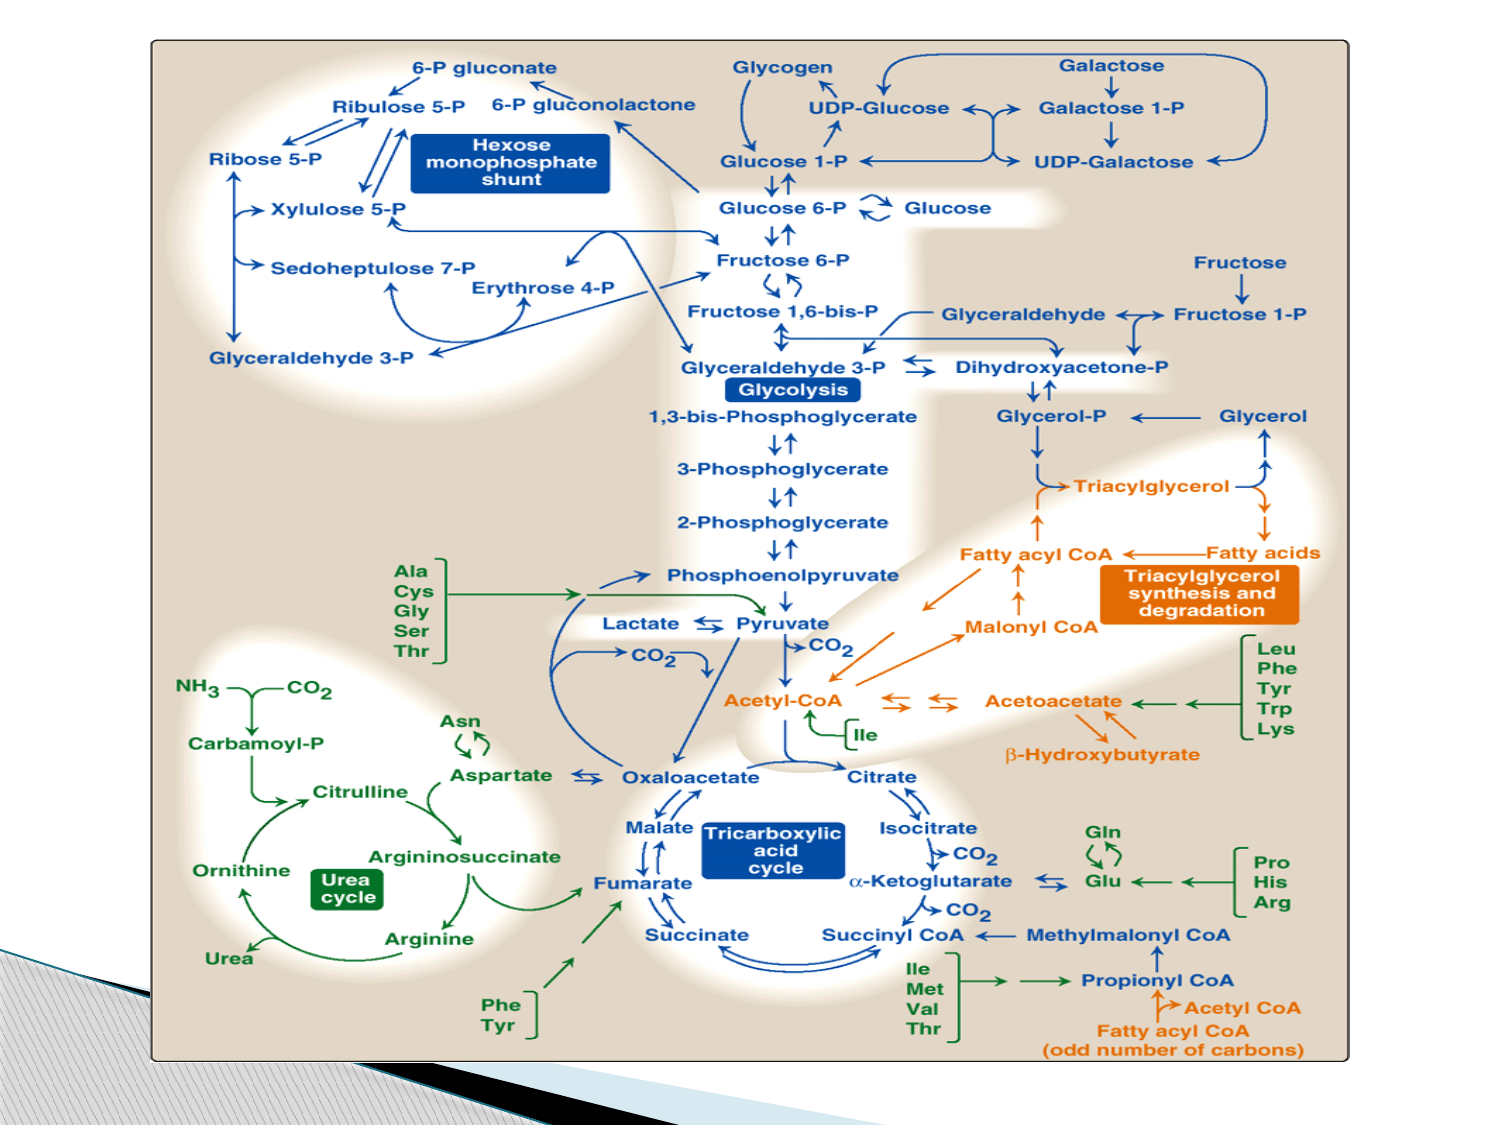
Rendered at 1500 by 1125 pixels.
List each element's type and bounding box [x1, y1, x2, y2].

picture [149, 39, 1351, 1063]
